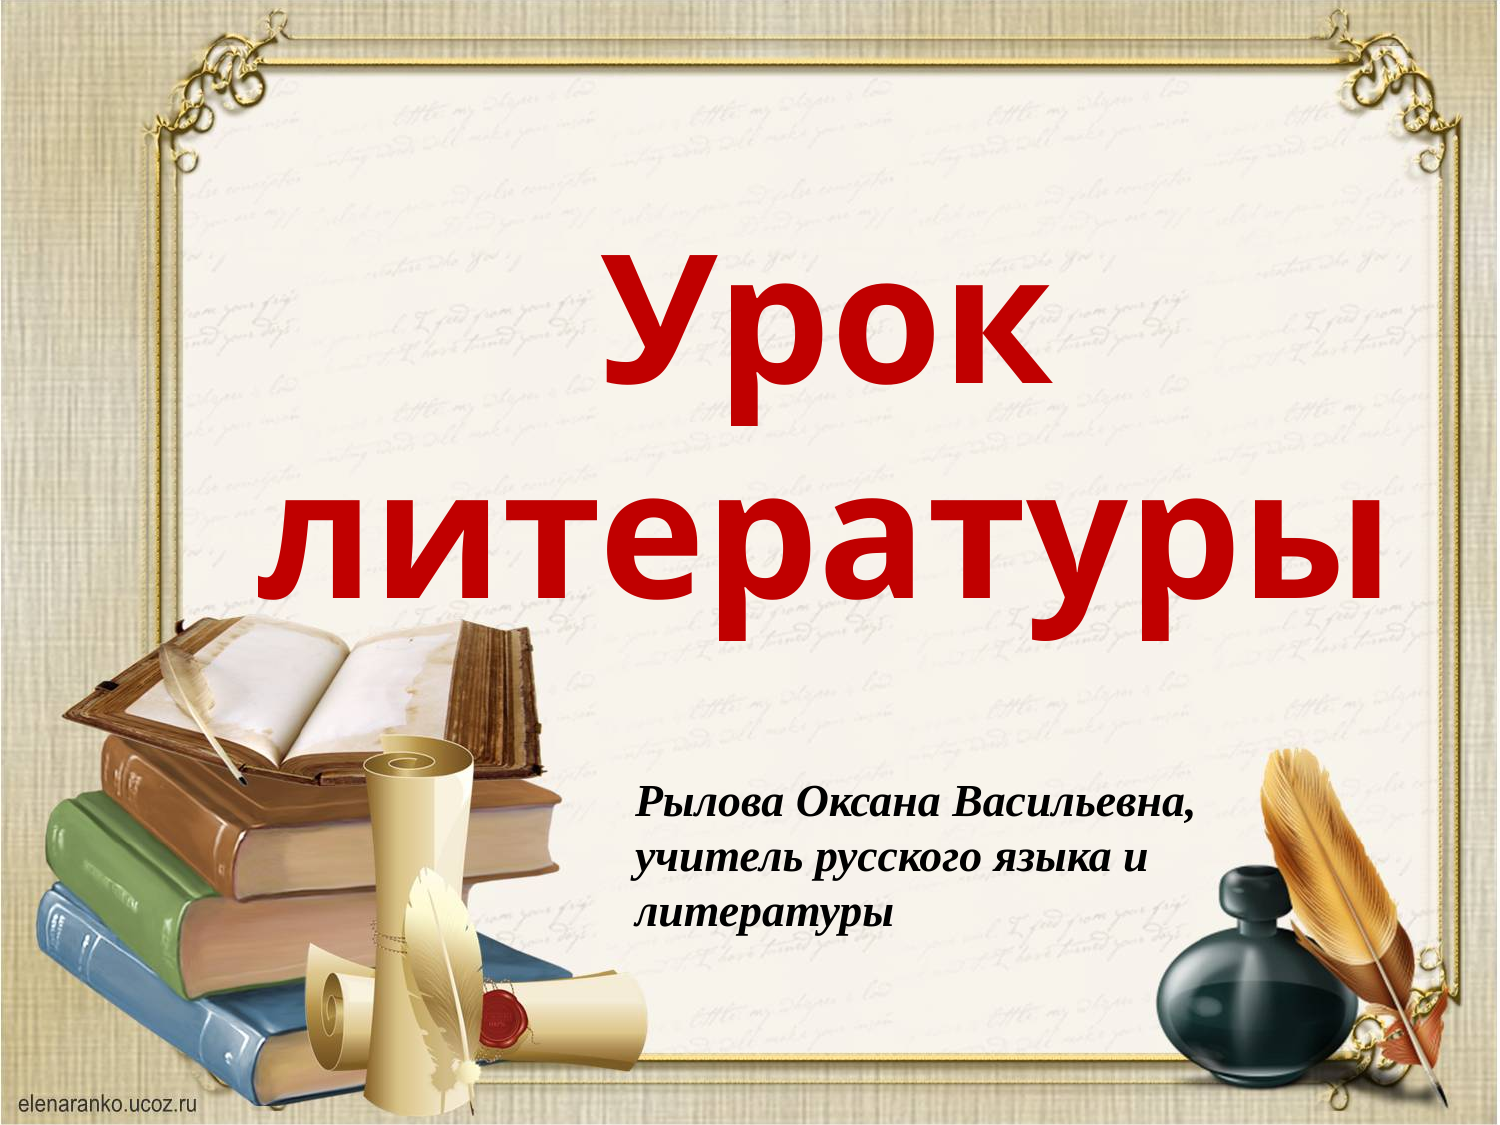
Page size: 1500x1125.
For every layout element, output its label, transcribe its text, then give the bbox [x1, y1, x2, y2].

text_box [206, 89, 1400, 208]
picture [0, 0, 1500, 1125]
subtitle Рылова Оксана Васильевна, учитель русского языка и литературы [620, 763, 1275, 953]
text_box Урок литературы [229, 359, 1423, 478]
